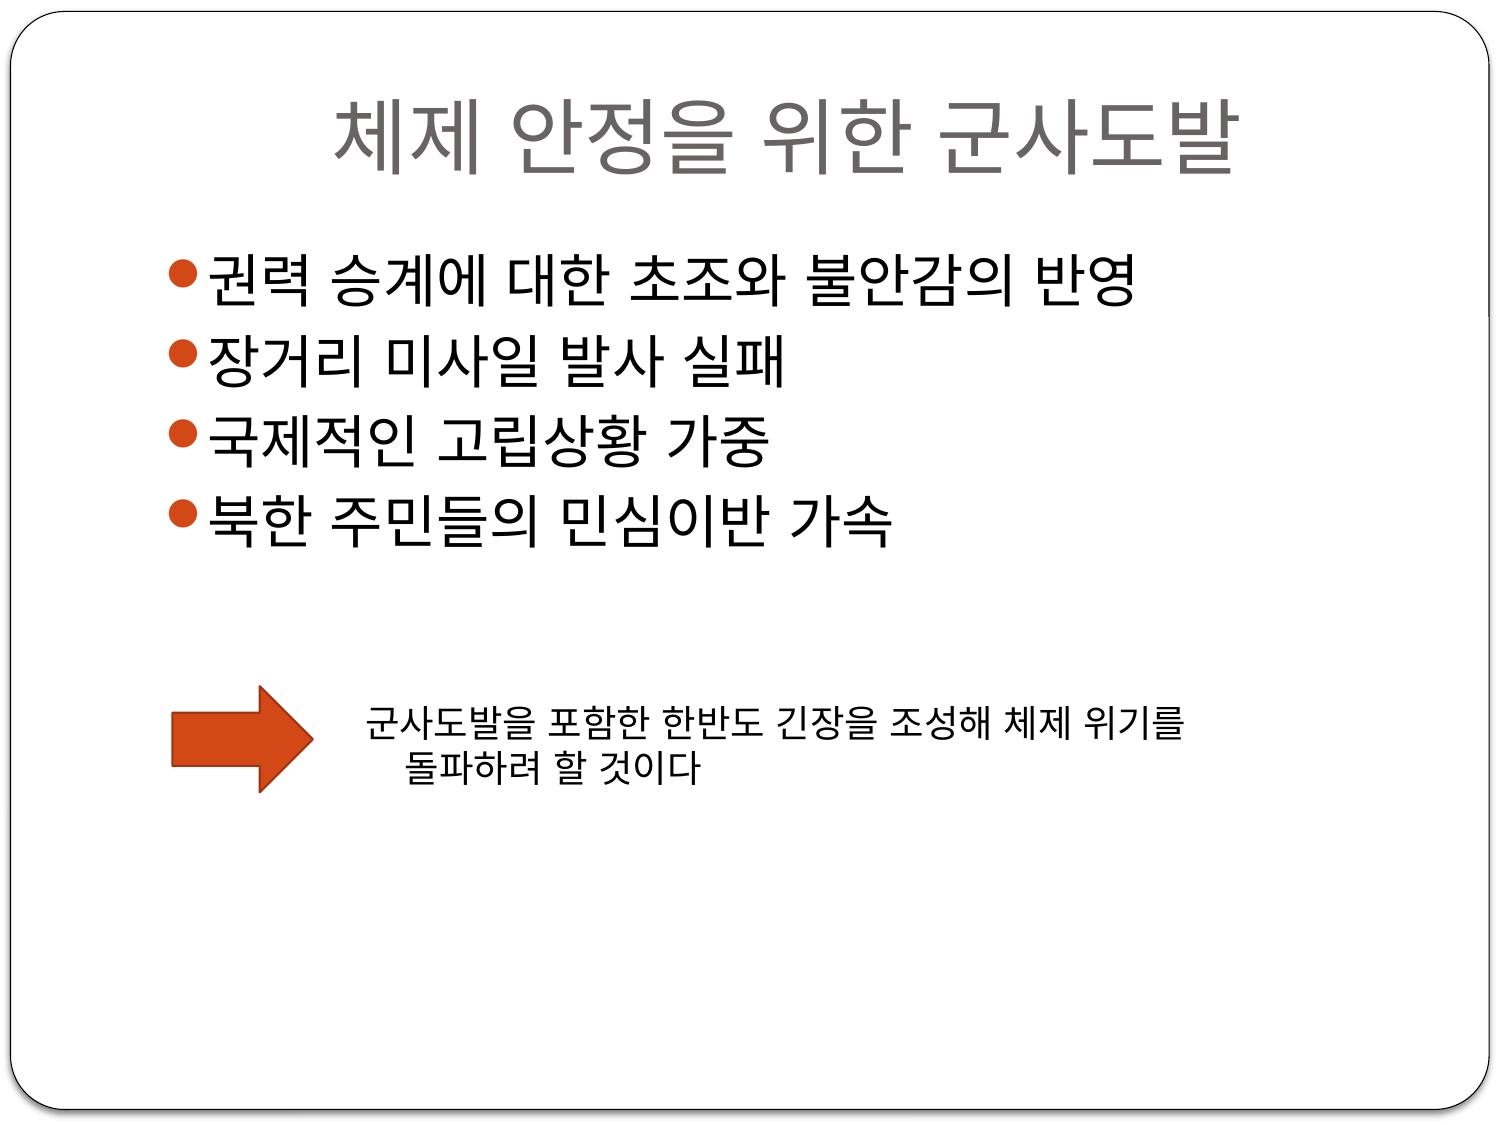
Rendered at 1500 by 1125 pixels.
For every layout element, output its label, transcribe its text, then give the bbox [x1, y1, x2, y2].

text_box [170, 685, 1365, 799]
list 권력 승계에 대한 초조와 불안감의 반영 장거리 미사일 발사 실패 국제적인 고립상황 가중 북한 주민들의 민심이반 가속 [150, 237, 1425, 563]
title 체제 안정을 위한 군사도발 [150, 45, 1425, 233]
